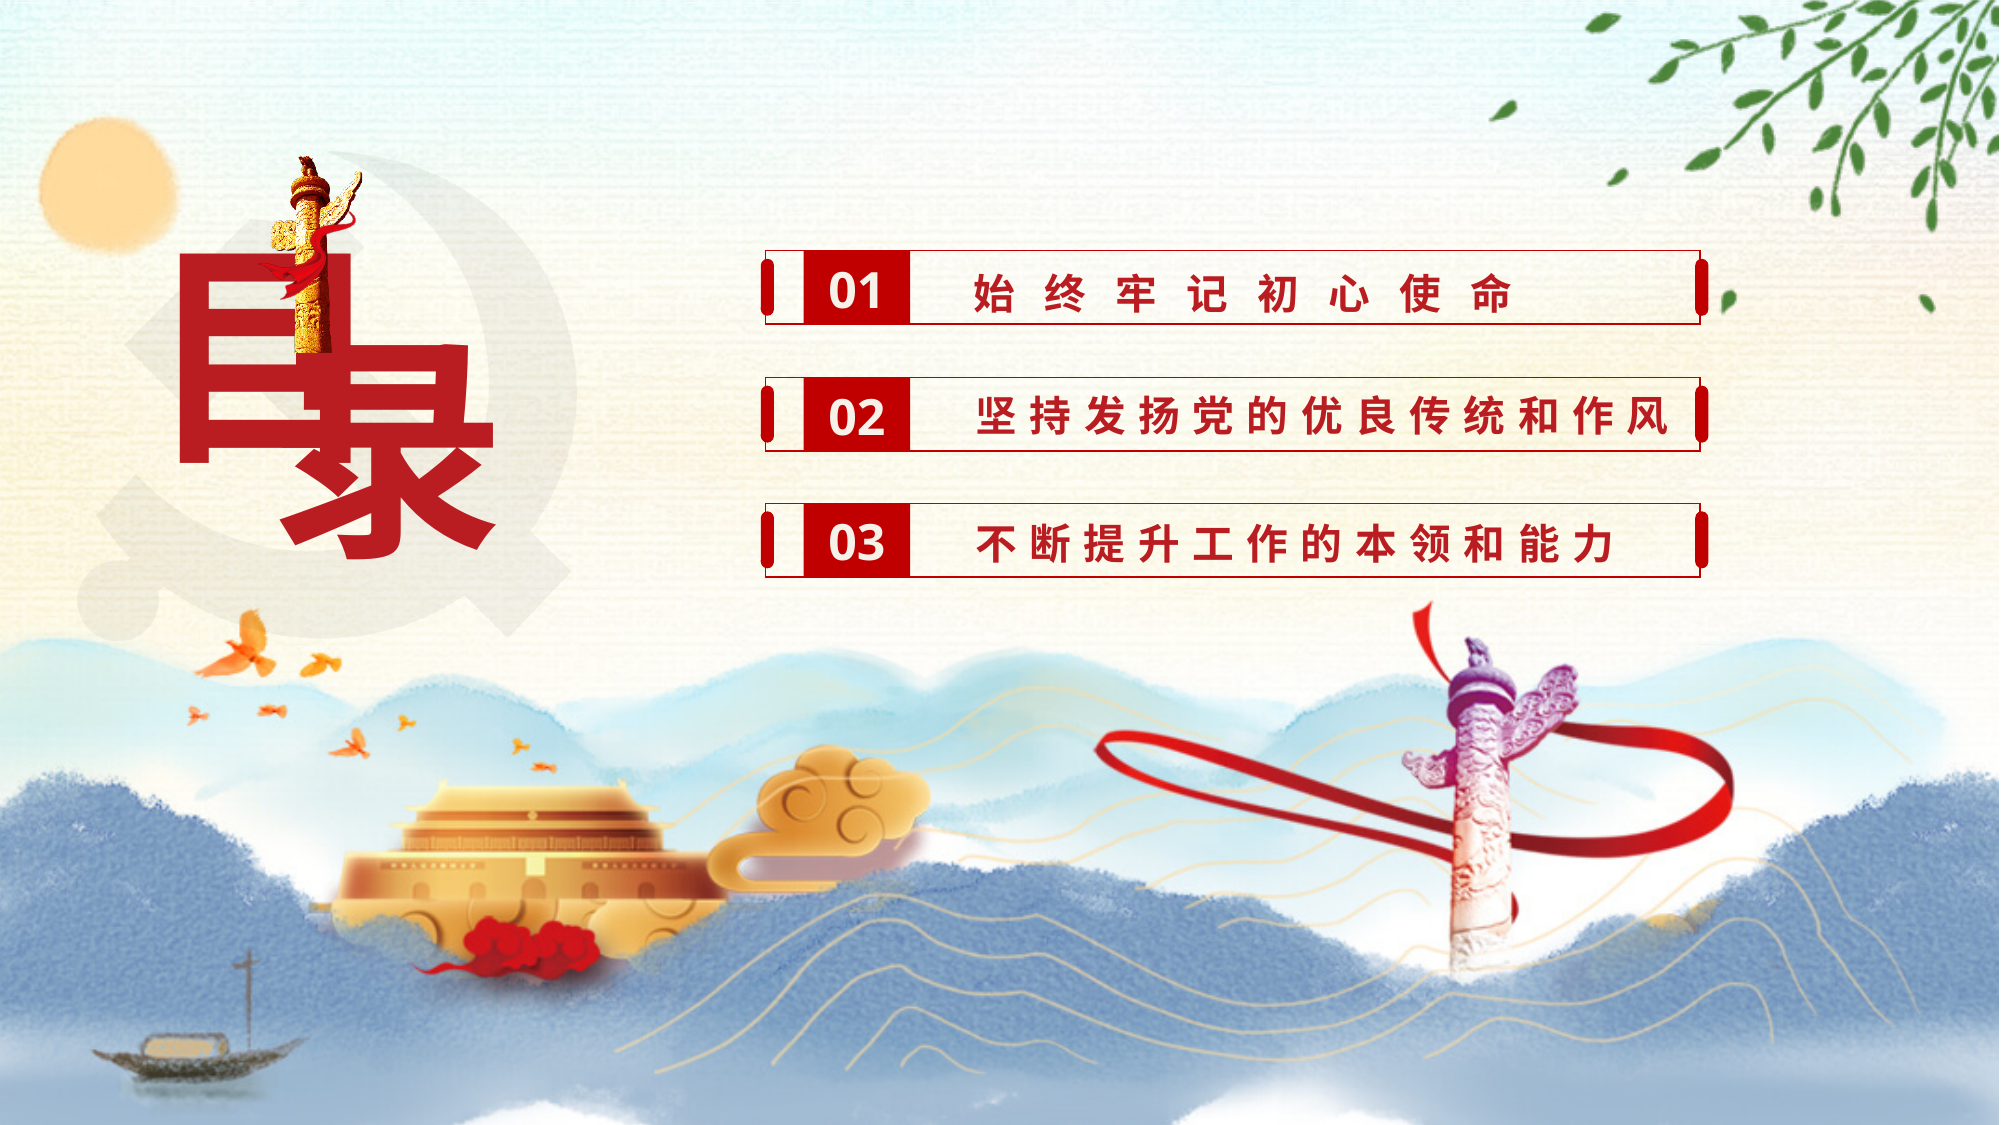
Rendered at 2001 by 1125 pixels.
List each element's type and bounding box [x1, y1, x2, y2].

text_box [760, 250, 1709, 327]
text_box [129, 197, 524, 596]
picture [0, 0, 1999, 1125]
text_box [760, 503, 1709, 578]
text_box [760, 377, 1709, 452]
text_box [247, 155, 369, 353]
